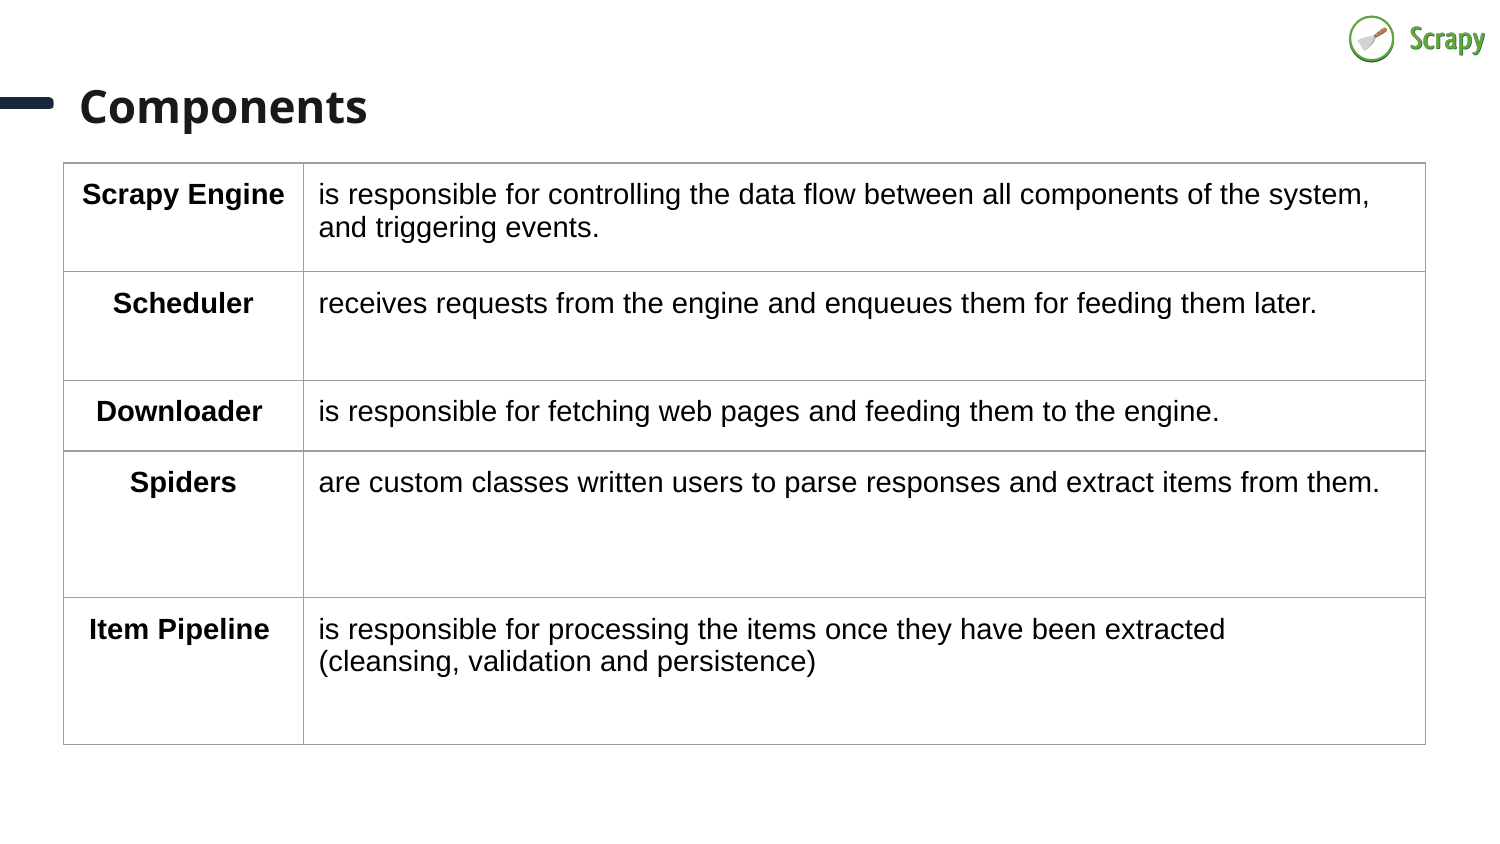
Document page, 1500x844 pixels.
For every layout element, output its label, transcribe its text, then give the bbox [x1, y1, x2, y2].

title Components [63, 62, 1462, 157]
table_cell Spiders [64, 452, 303, 597]
picture [0, 97, 54, 109]
table_cell Downloader [64, 381, 303, 450]
table_cell Item Pipeline [64, 598, 303, 744]
picture [1334, 0, 1500, 83]
table_cell receives requests from the engine and enqueues them for feeding them later. [304, 272, 1425, 380]
table_cell Scheduler [64, 272, 303, 380]
table_header is responsible for controlling the data flow between all components of the system, and triggering events. [304, 164, 1425, 271]
table_cell is responsible for processing the items once they have been extracted (cleansing, validation and persistence) [304, 598, 1425, 744]
table_header Scrapy Engine [64, 164, 303, 271]
table_cell is responsible for fetching web pages and feeding them to the engine. [304, 381, 1425, 450]
table_cell are custom classes written users to parse responses and extract items from them. [304, 452, 1425, 597]
